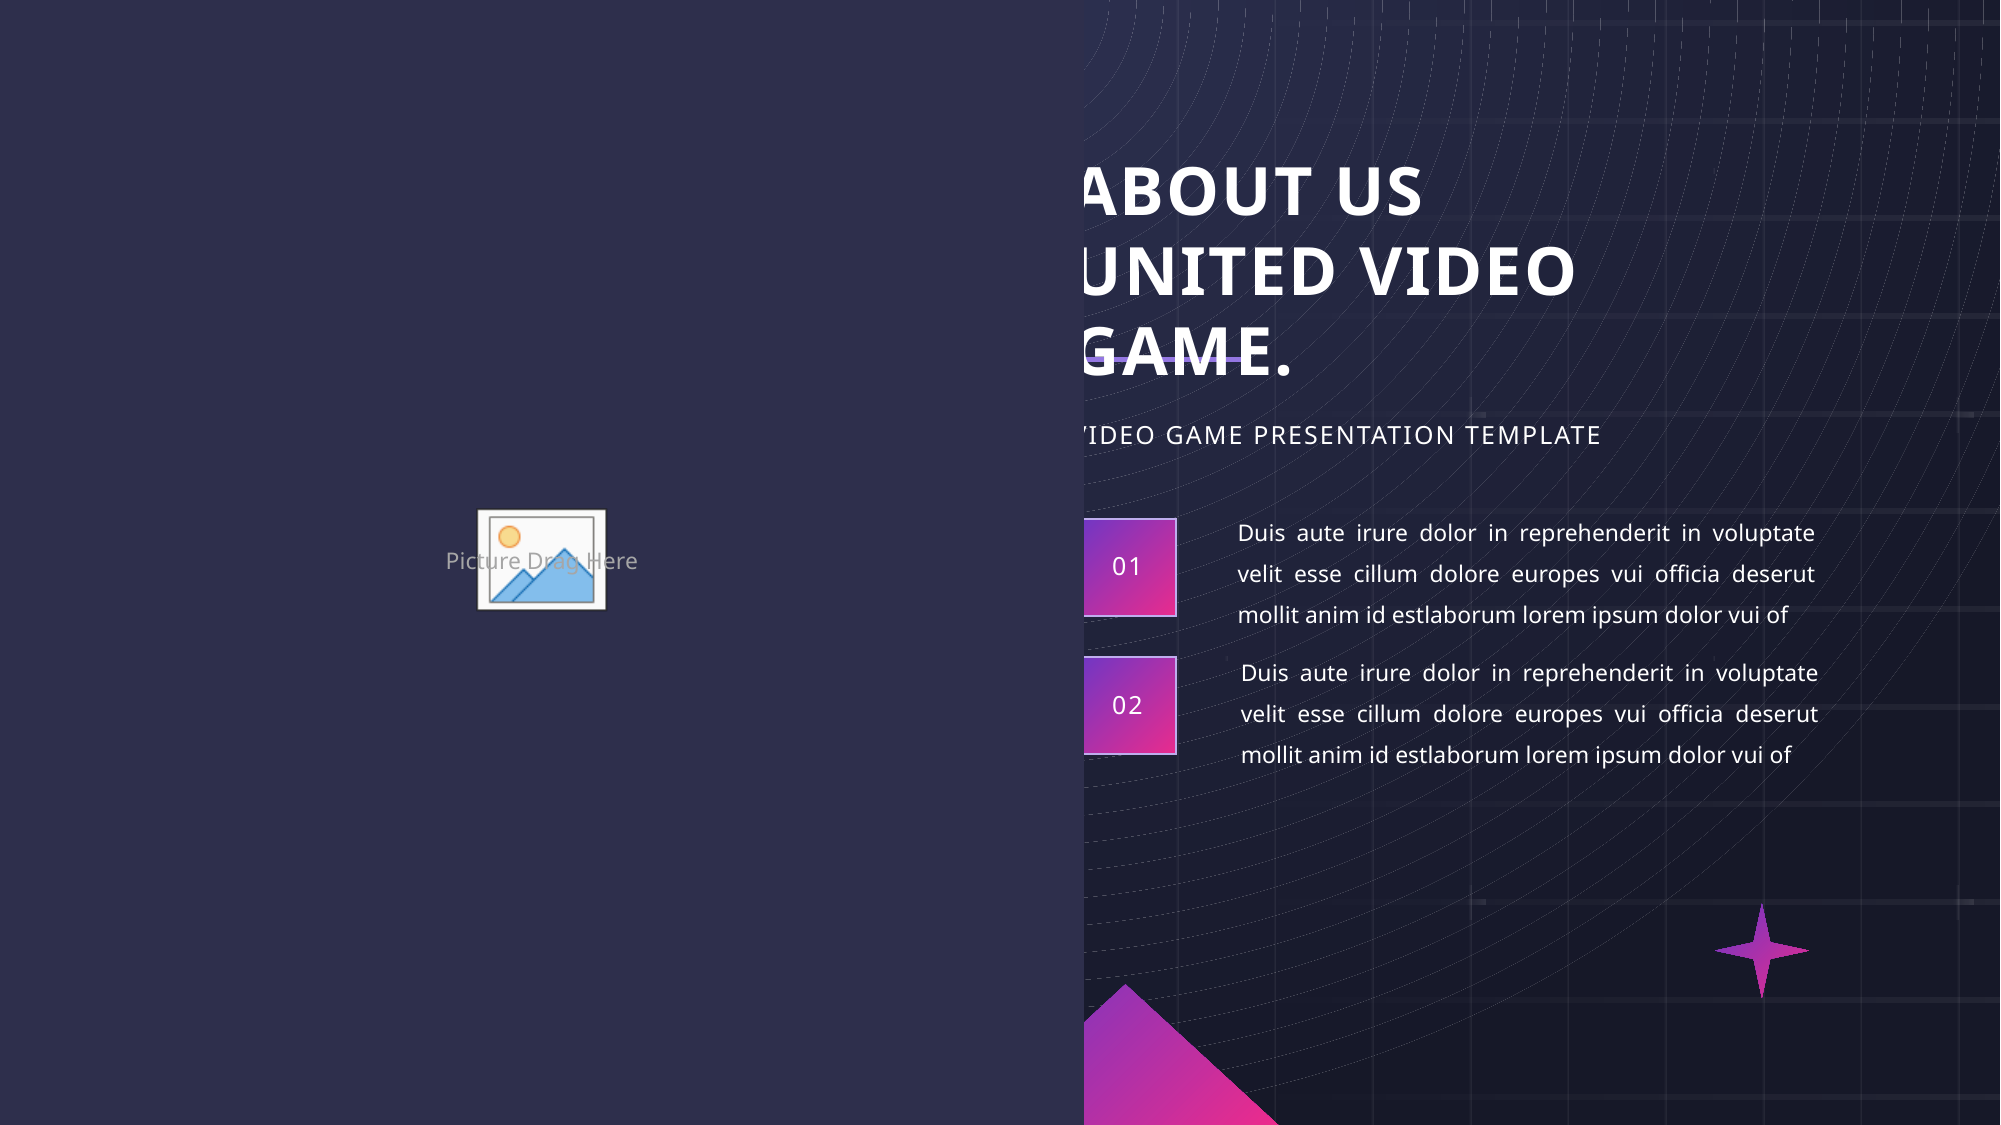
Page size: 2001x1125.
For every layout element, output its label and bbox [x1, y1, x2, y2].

text_box [1714, 903, 1810, 998]
picture [0, 0, 1084, 1125]
text_box [1084, 983, 1280, 1125]
text_box [1084, 141, 1834, 774]
